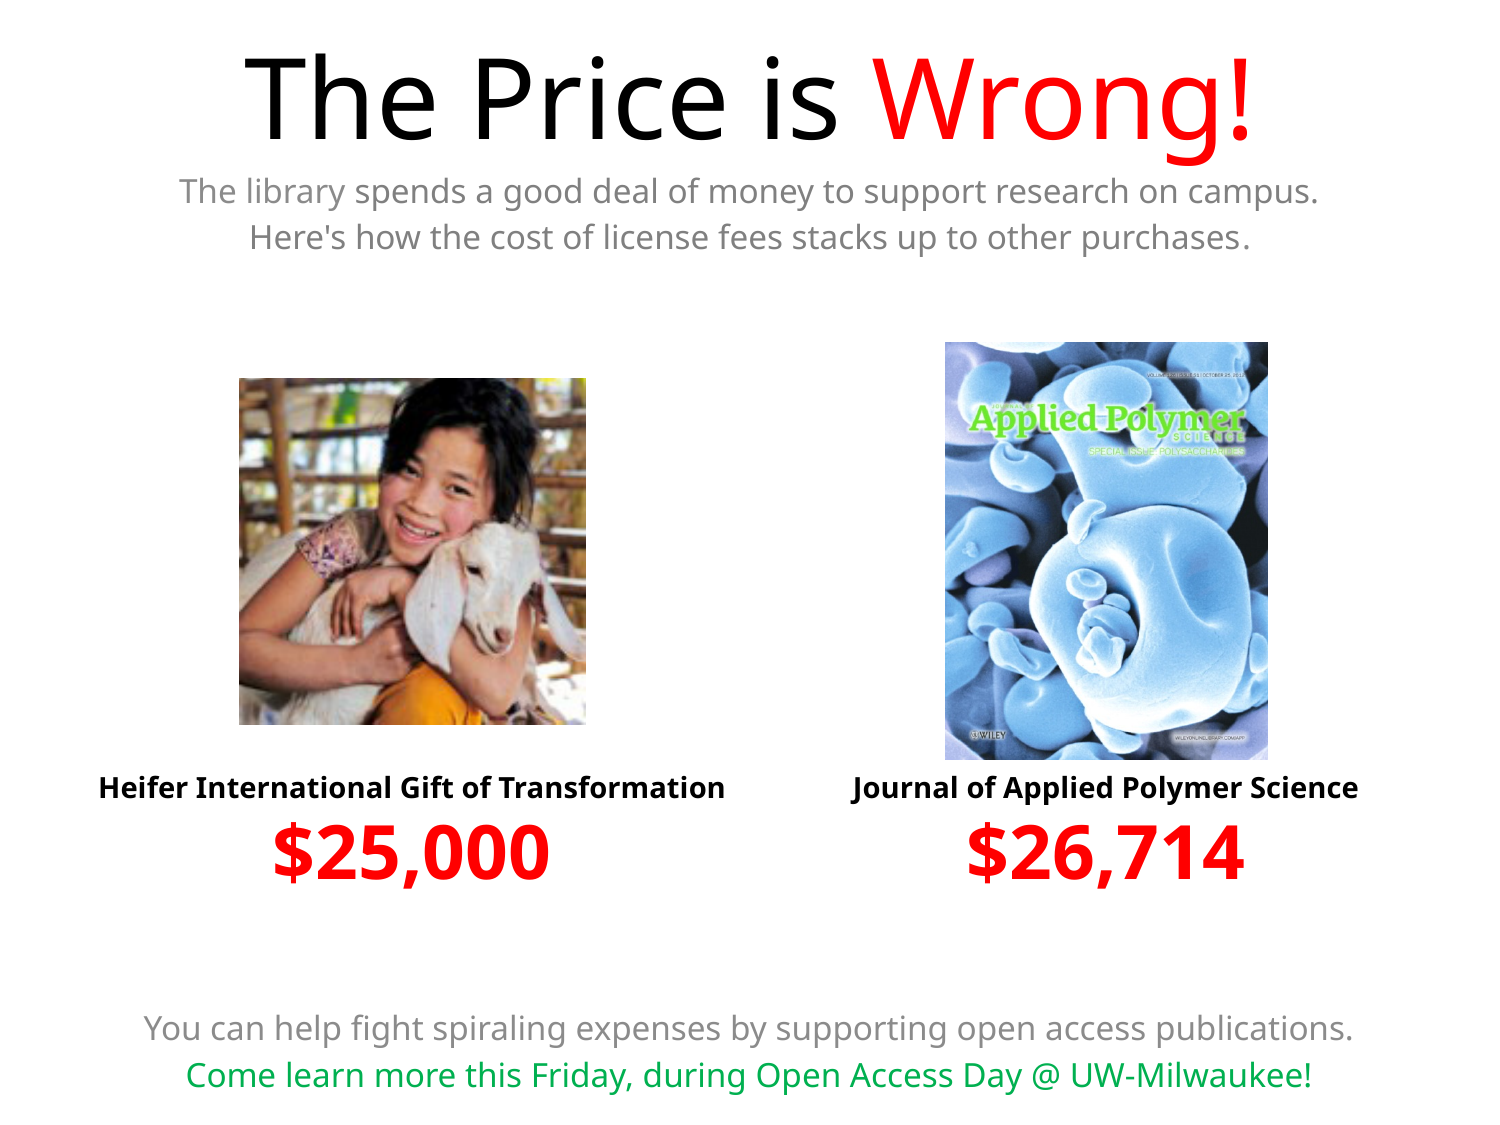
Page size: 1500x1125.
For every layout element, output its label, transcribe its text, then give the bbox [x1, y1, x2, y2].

subtitle The library spends a good deal of money to support research on campus. Here's how the cost of license fees stacks up to other purchases. [0, 162, 1500, 288]
title The Price is Wrong! [0, 2, 1500, 162]
text_box You can help fight spiraling expenses by supporting open access publications. Come learn more this Friday, during Open Access Day @ UW-Milwaukee! [0, 999, 1500, 1125]
text_box Journal of Applied Polymer Science $26,714 [750, 762, 1463, 903]
picture [944, 342, 1268, 760]
picture [239, 378, 586, 725]
text_box Heifer International Gift of Transformation $25,000 [24, 762, 750, 903]
